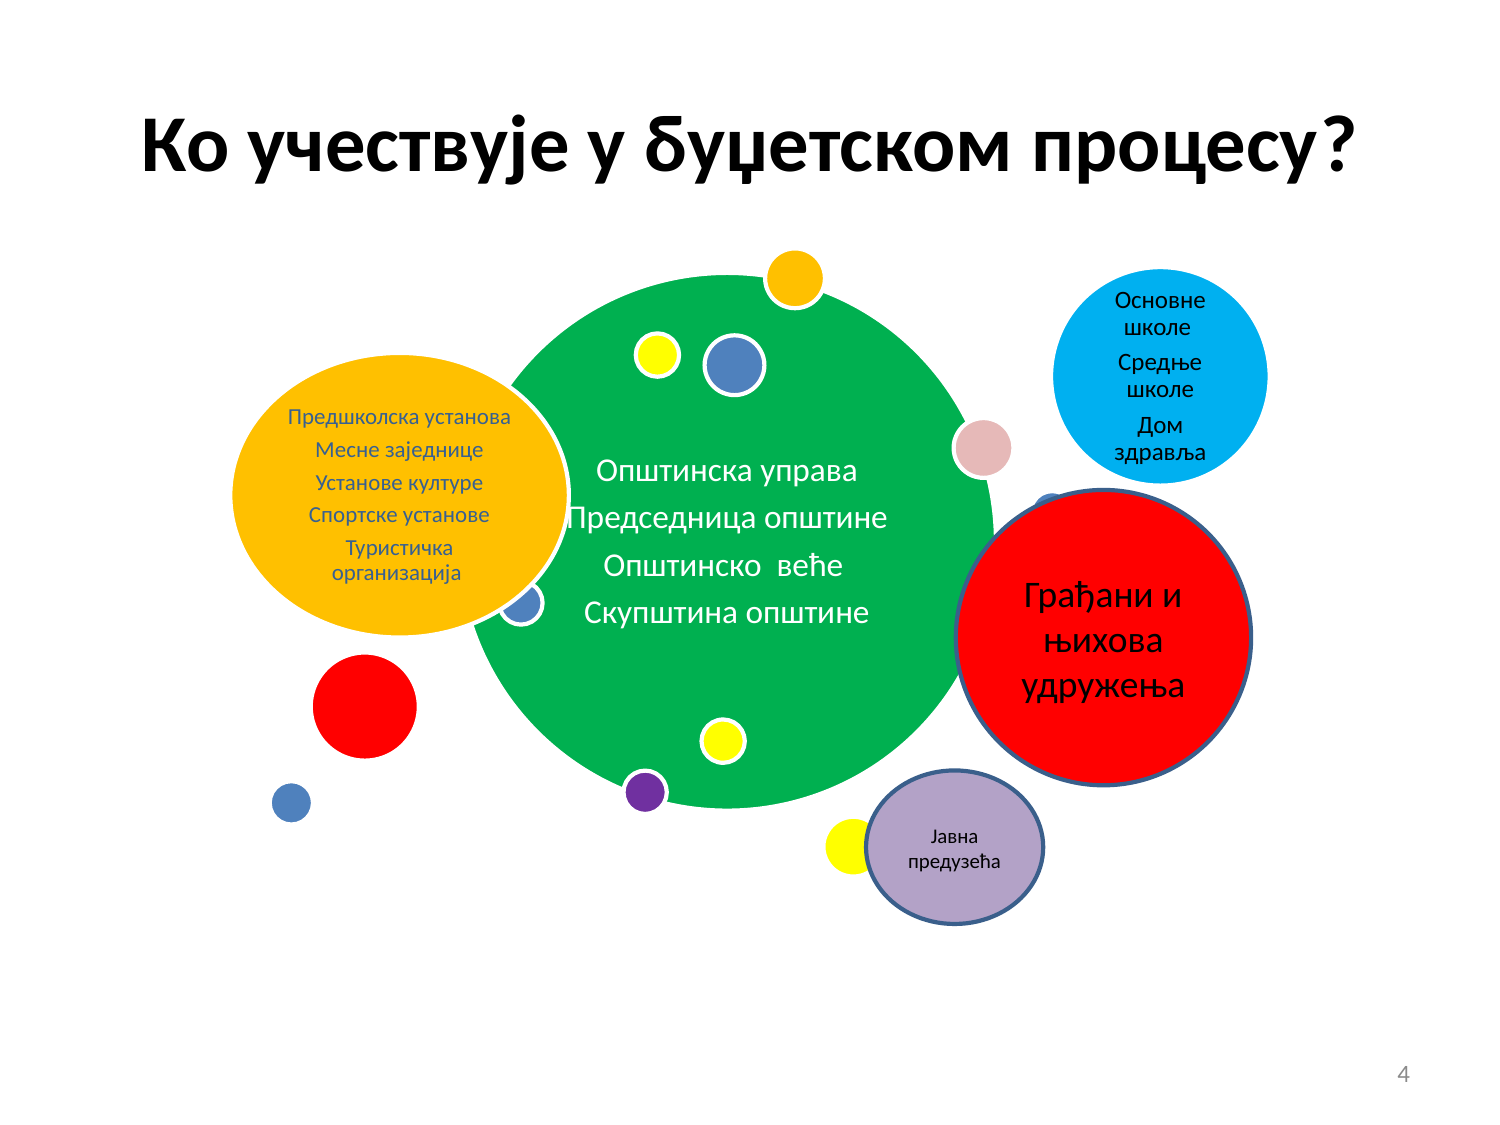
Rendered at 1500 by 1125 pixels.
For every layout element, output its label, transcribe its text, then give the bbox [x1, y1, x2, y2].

slide_number 4 [1074, 1042, 1425, 1103]
text_box Јавна предузећа [891, 904, 1018, 927]
title Ко учествује у буџетском процесу? [75, 45, 1425, 233]
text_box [249, 228, 1251, 897]
